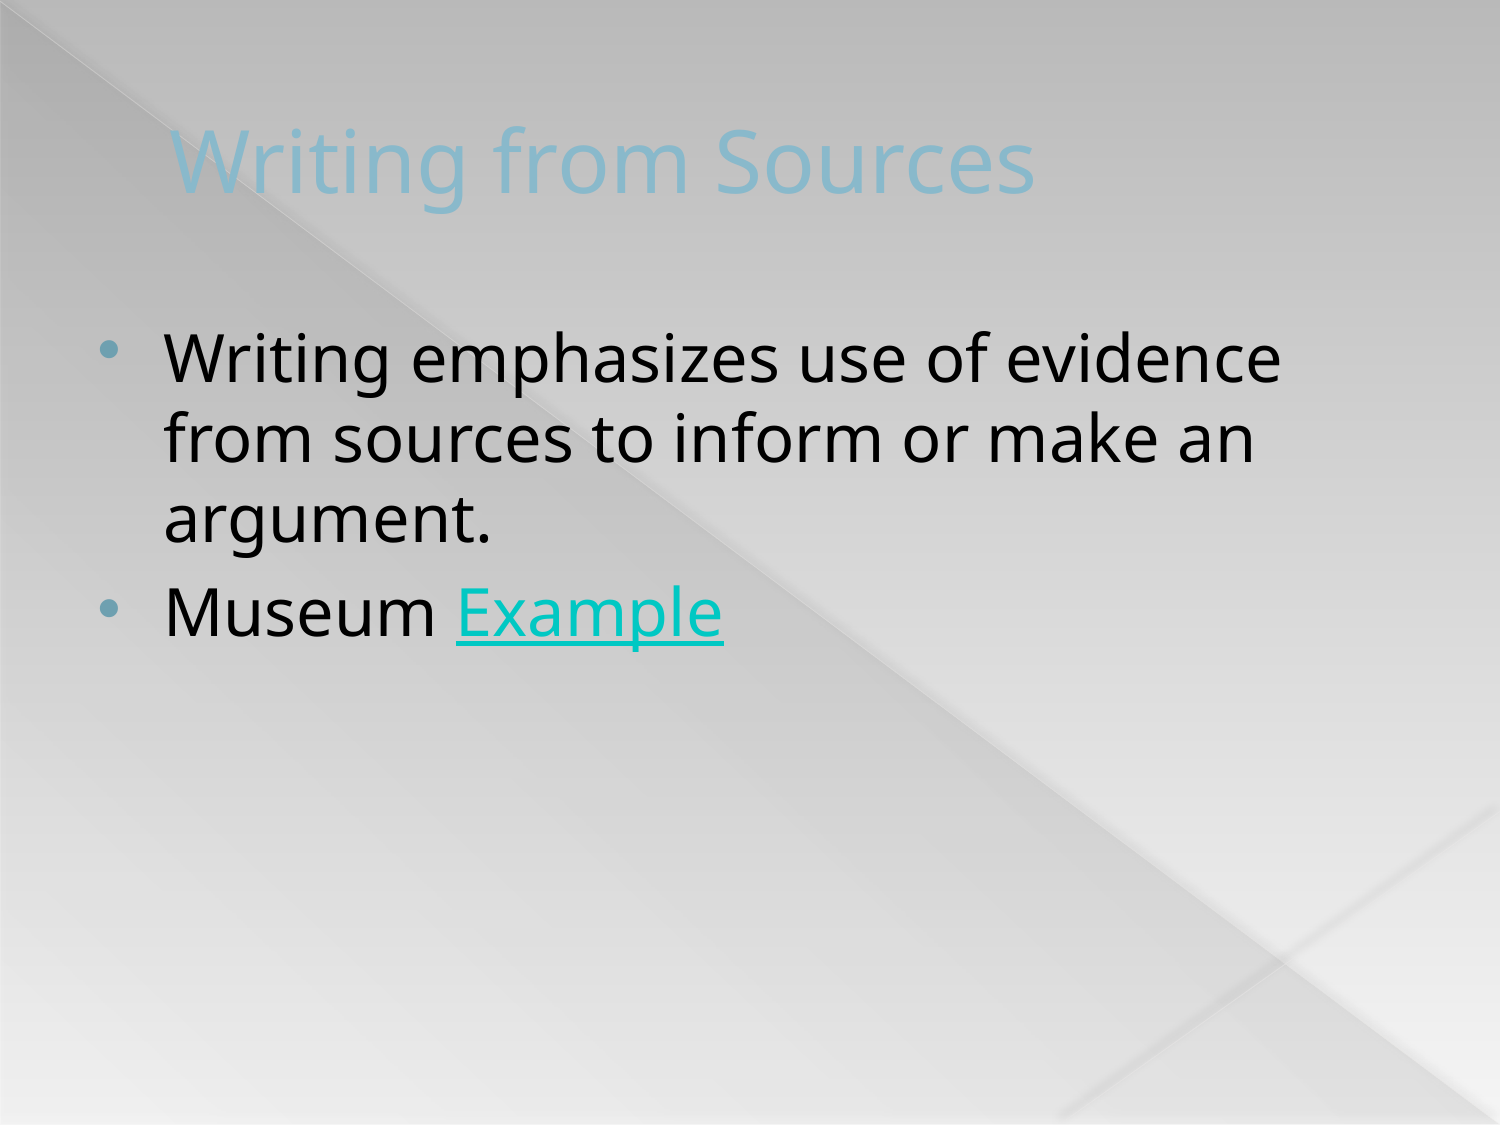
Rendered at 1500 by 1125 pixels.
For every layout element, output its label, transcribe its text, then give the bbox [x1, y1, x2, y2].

title Writing from Sources [75, 43, 1425, 274]
list Writing emphasizes use of evidence from sources to inform or make an argument. Museum Example [75, 308, 1425, 1059]
